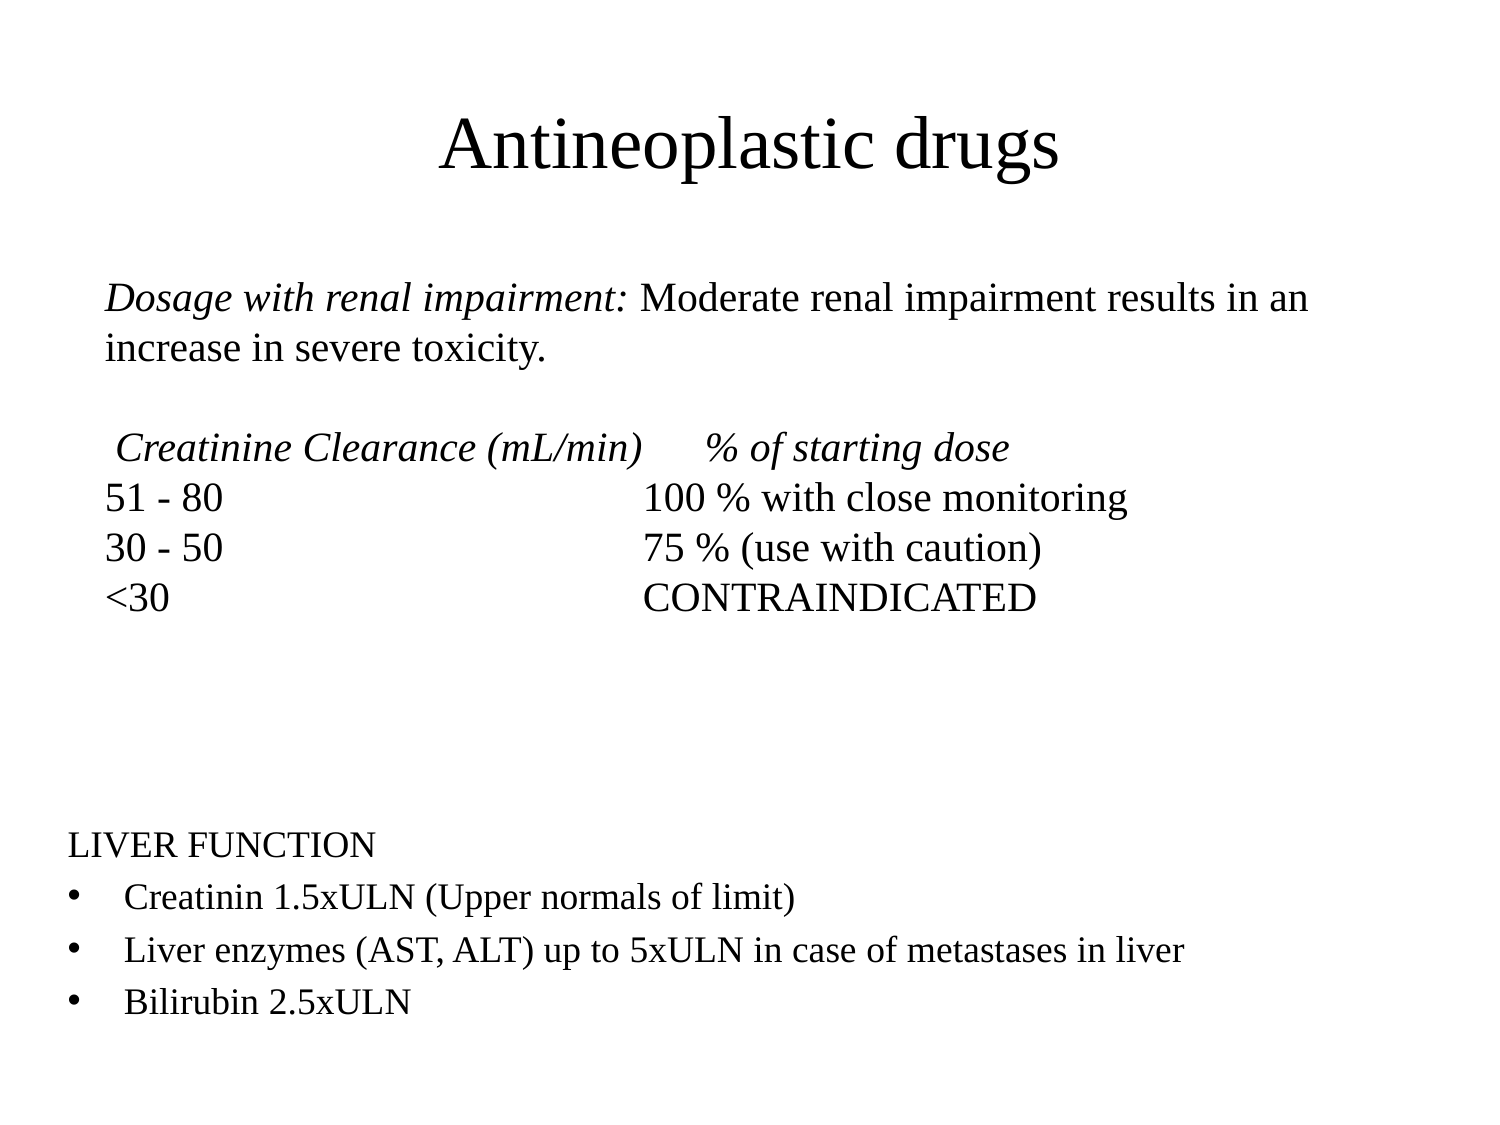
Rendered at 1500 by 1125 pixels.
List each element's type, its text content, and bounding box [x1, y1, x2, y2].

list LIVER FUNCTION Creatinin 1.5xULN (Upper normals of limit) Liver enzymes (AST, ALT) up to 5xULN in case of metastases in liver Bilirubin 2.5xULN [52, 812, 1403, 1125]
text_box Dosage with renal impairment: Moderate renal impairment results in an increase in severe toxicity. Creatinine Clearance (mL/min) % of starting dose 51 - 80 100 % with close monitoring 30 - 50 75 % (use with caution) <30 CONTRAINDICATED [90, 262, 1403, 628]
title Antineoplastic drugs [75, 45, 1425, 233]
